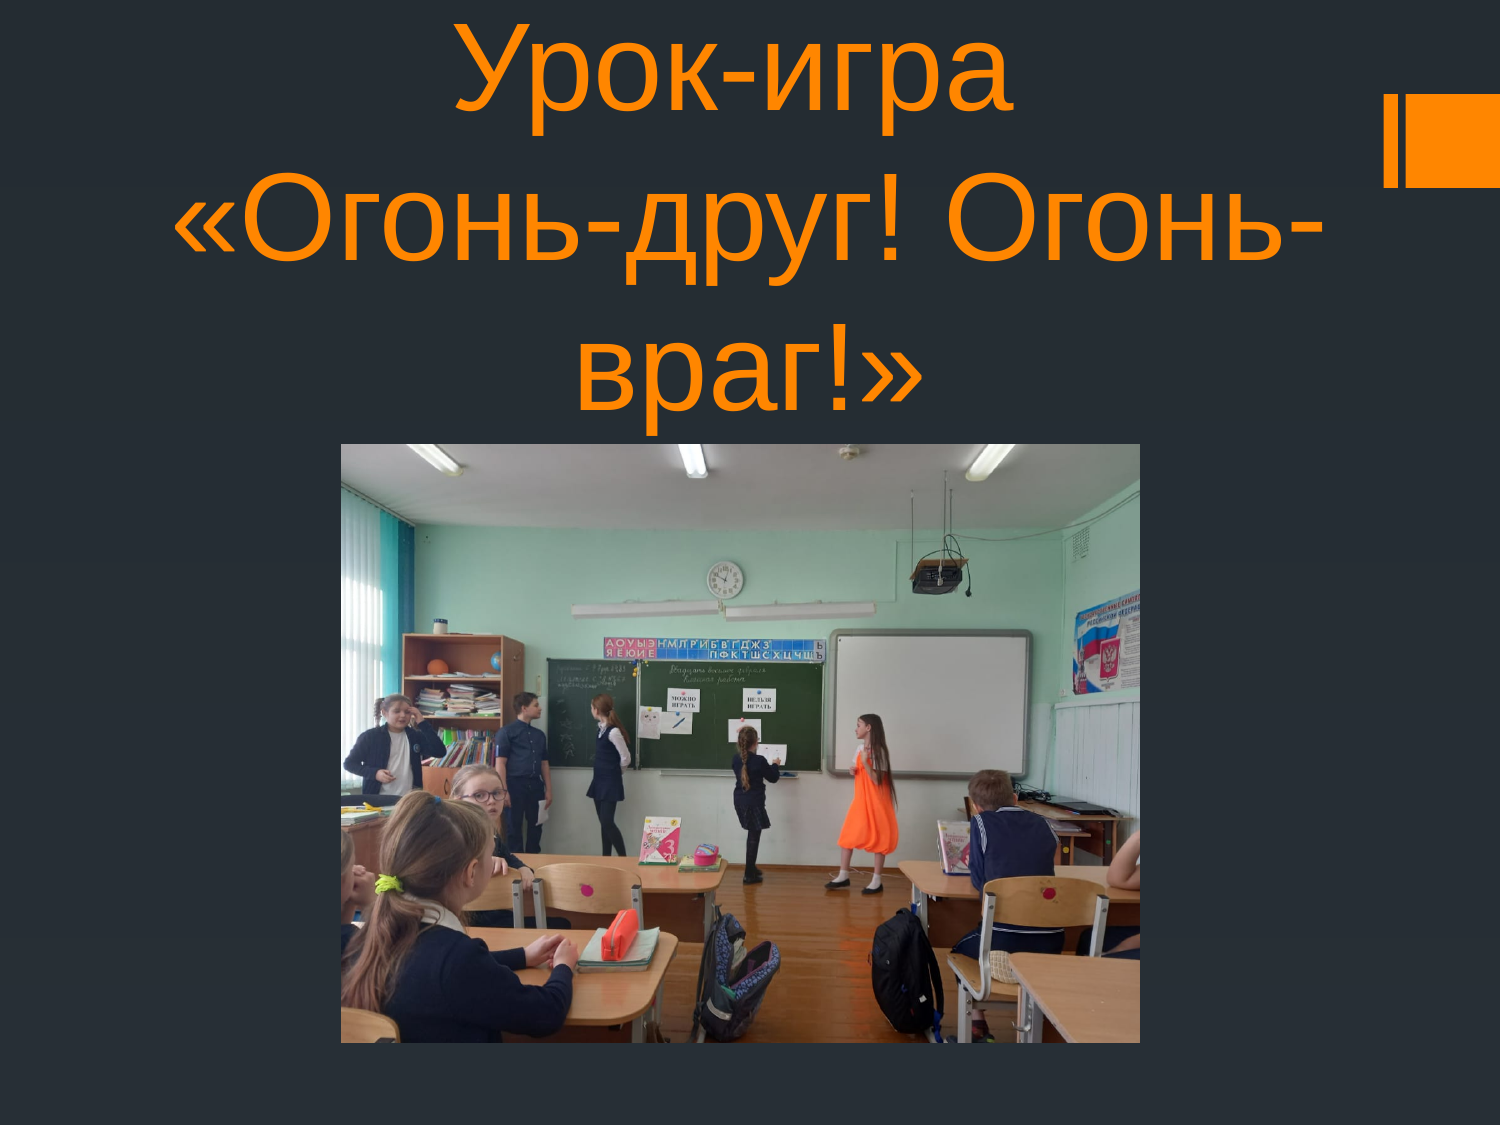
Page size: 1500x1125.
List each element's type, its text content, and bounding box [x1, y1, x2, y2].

picture [341, 443, 1140, 1043]
title Урок-игра «Огонь-друг! Огонь-враг!» [150, 253, 1350, 443]
